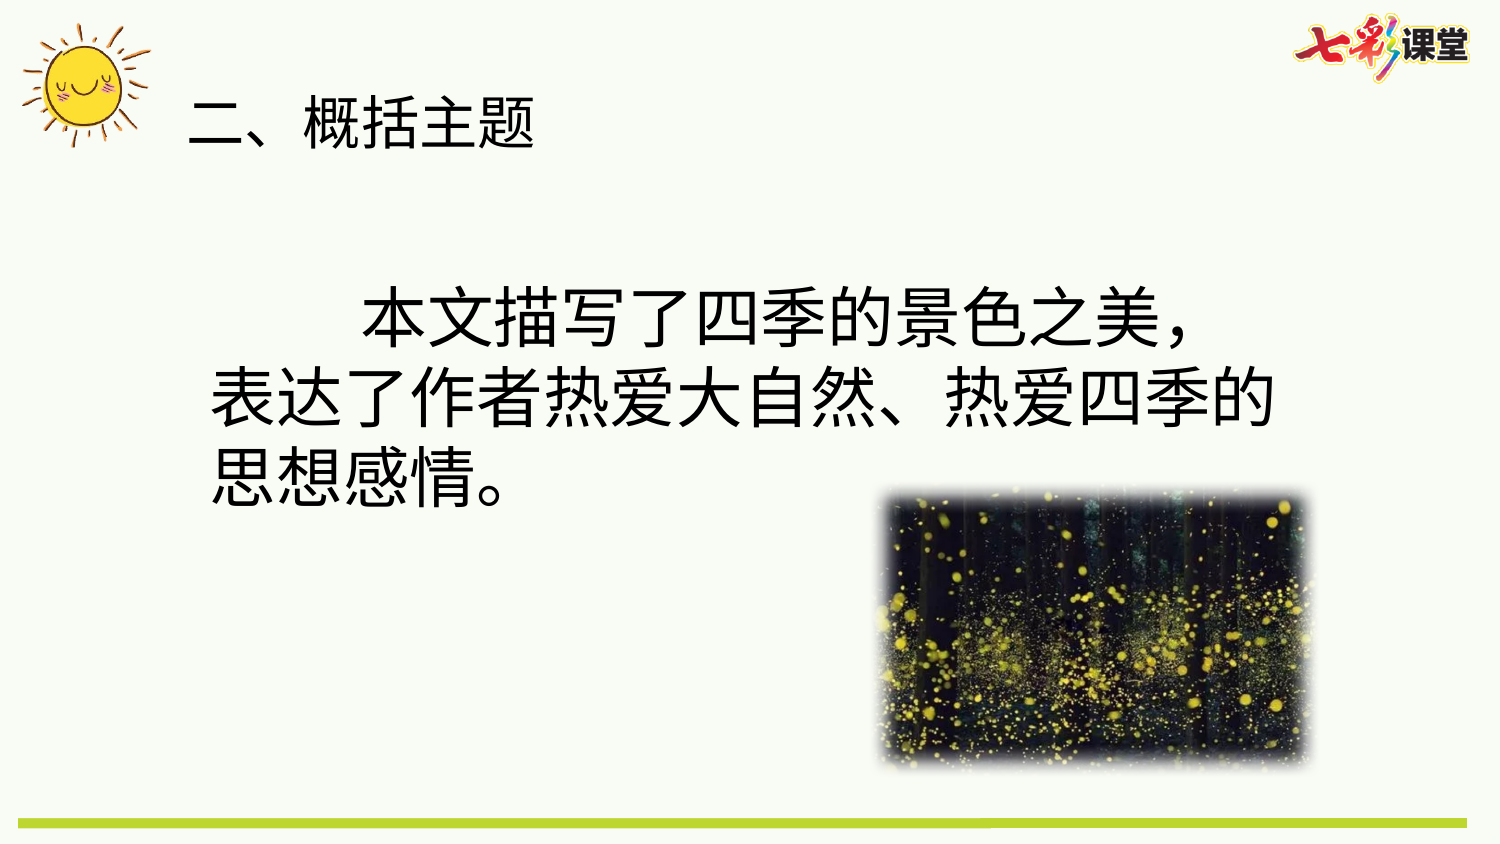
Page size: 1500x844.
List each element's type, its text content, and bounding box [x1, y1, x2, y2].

picture [0, 0, 173, 172]
text_box 本文描写了四季的景色之美，表达了作者热爱大自然、热爱四季的思想感情。 [194, 268, 1306, 523]
picture [1291, 9, 1472, 87]
text_box 二、概括主题 [171, 79, 621, 164]
picture [18, 479, 1467, 844]
